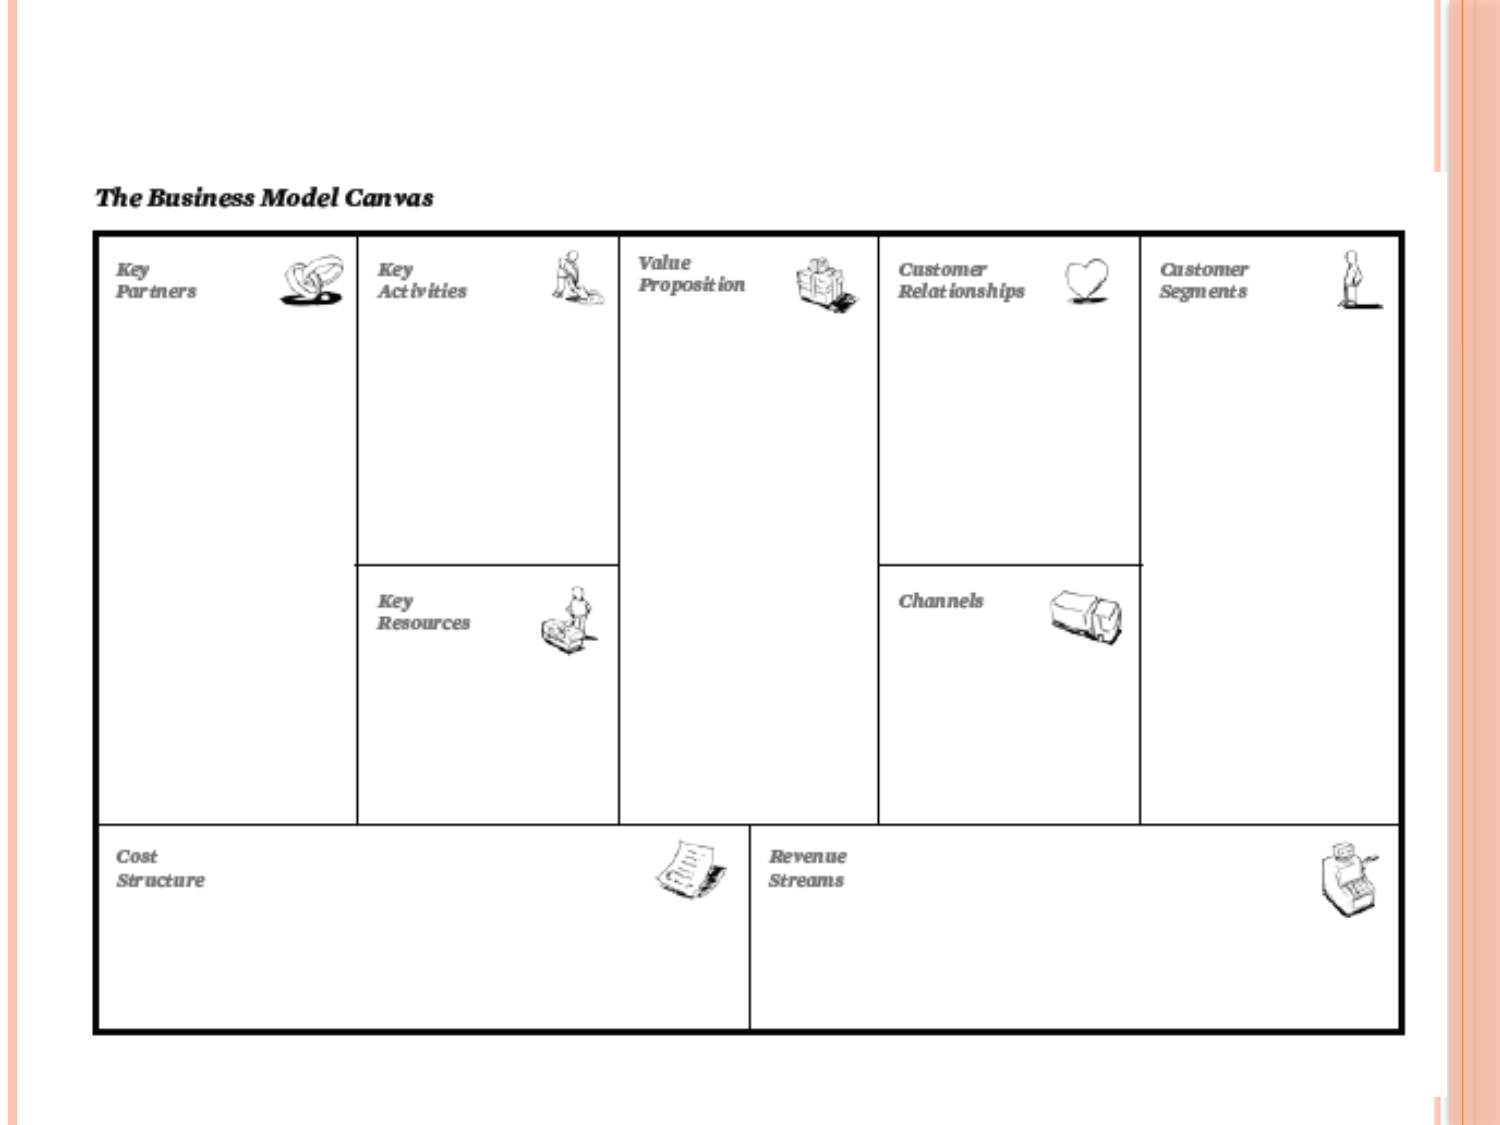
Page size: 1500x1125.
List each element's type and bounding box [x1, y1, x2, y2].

picture [42, 172, 1447, 1097]
